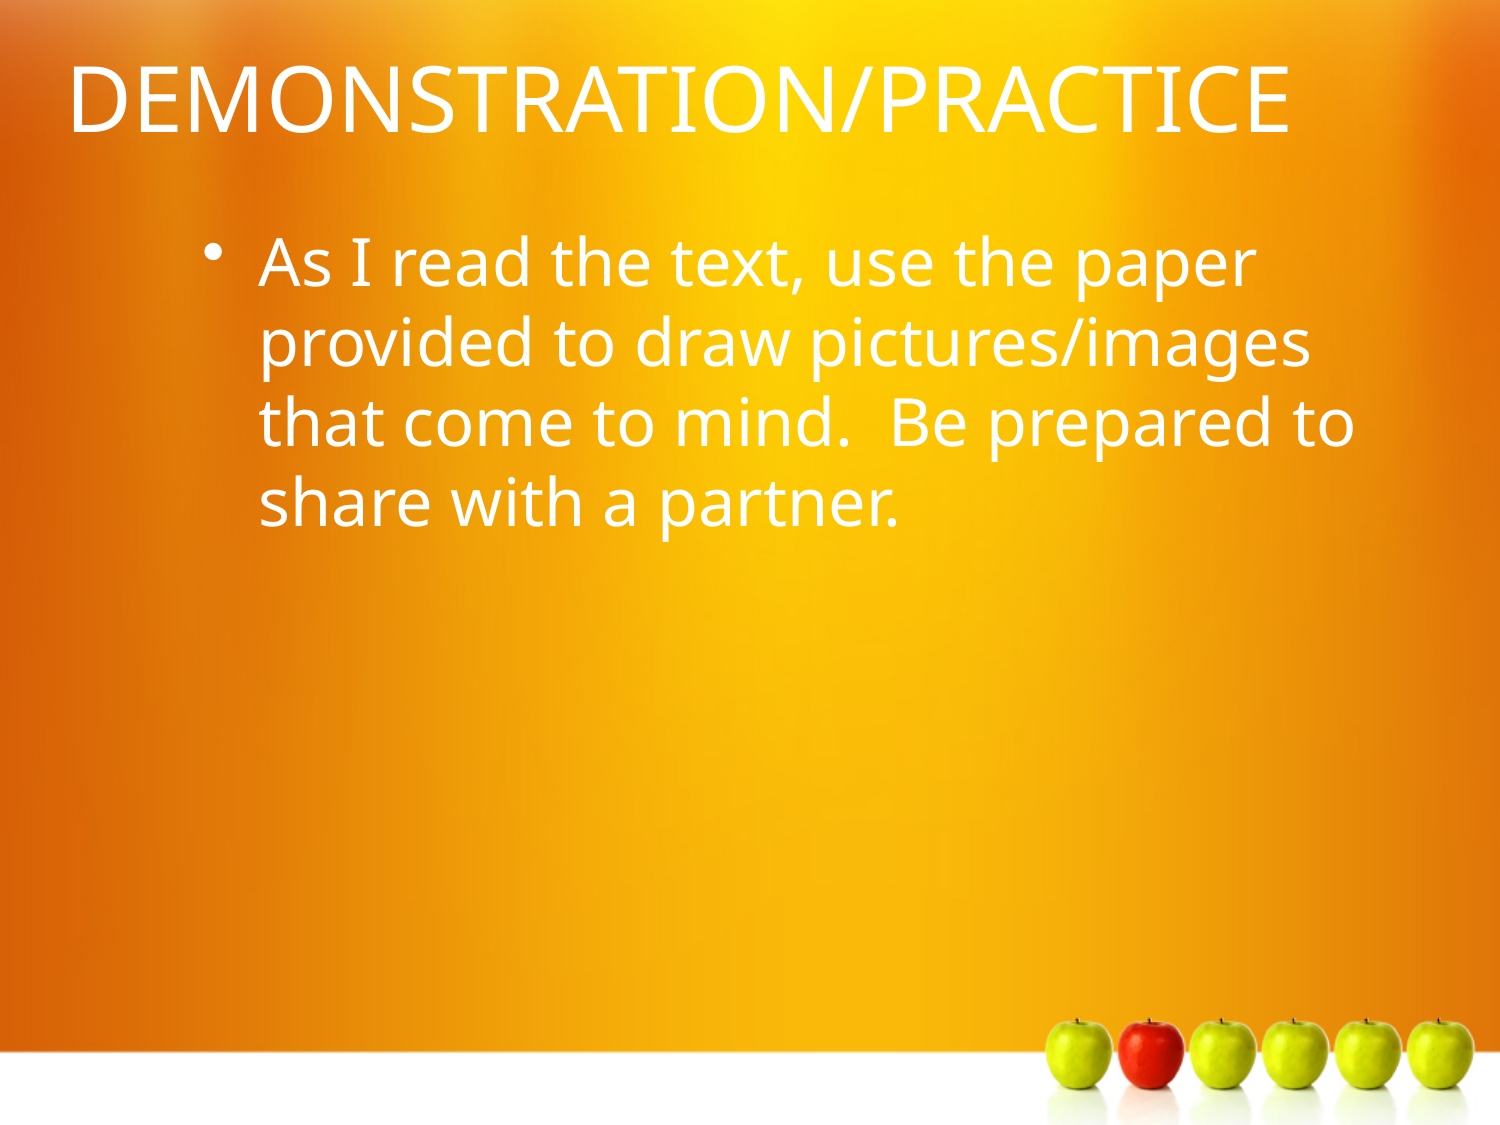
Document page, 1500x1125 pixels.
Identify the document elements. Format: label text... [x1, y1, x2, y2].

list As I read the text, use the paper provided to draw pictures/images that come to mind. Be prepared to share with a partner. [187, 212, 1388, 938]
picture [0, 0, 1500, 1125]
title DEMONSTRATION/PRACTICE [50, 37, 1400, 155]
